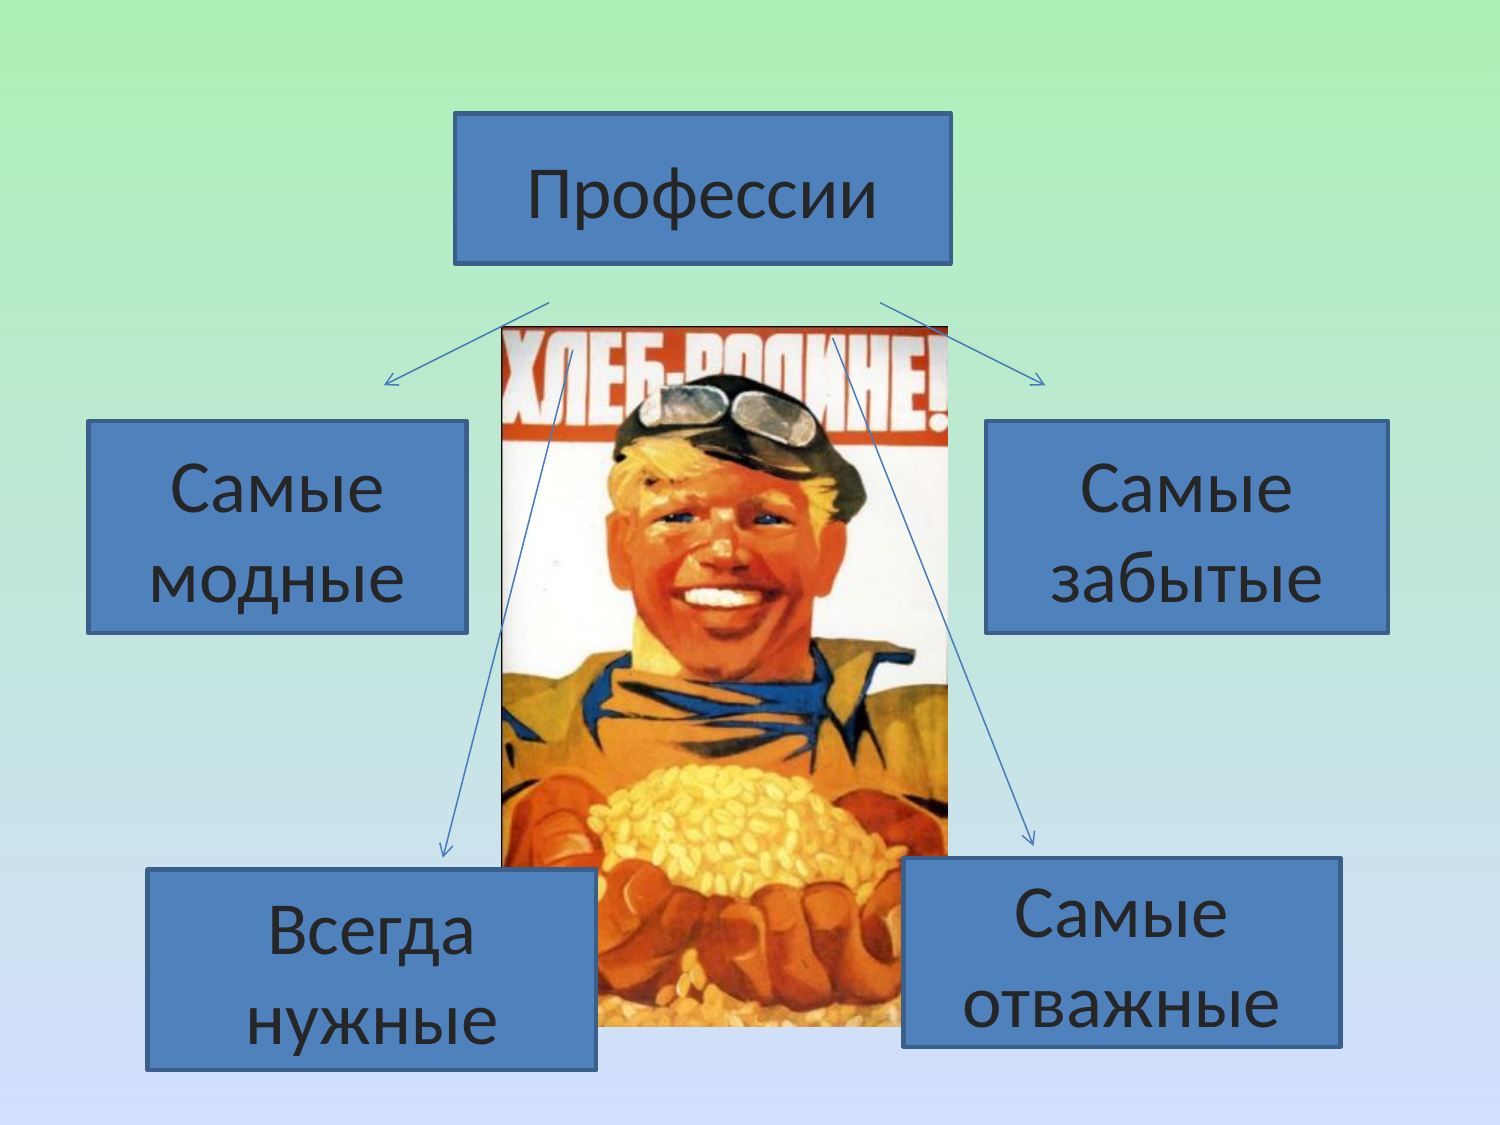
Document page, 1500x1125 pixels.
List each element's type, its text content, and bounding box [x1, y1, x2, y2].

picture [501, 326, 948, 538]
text_box Самые отважные [901, 856, 1343, 1049]
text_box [383, 302, 550, 386]
text_box Самые модные [86, 419, 469, 635]
picture [501, 669, 948, 1027]
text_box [253, 538, 673, 669]
text_box Всегда нужные [145, 867, 598, 1072]
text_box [678, 491, 1188, 693]
text_box Профессии [453, 111, 953, 266]
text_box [879, 302, 1046, 386]
text_box Самые забытые [984, 419, 1390, 635]
